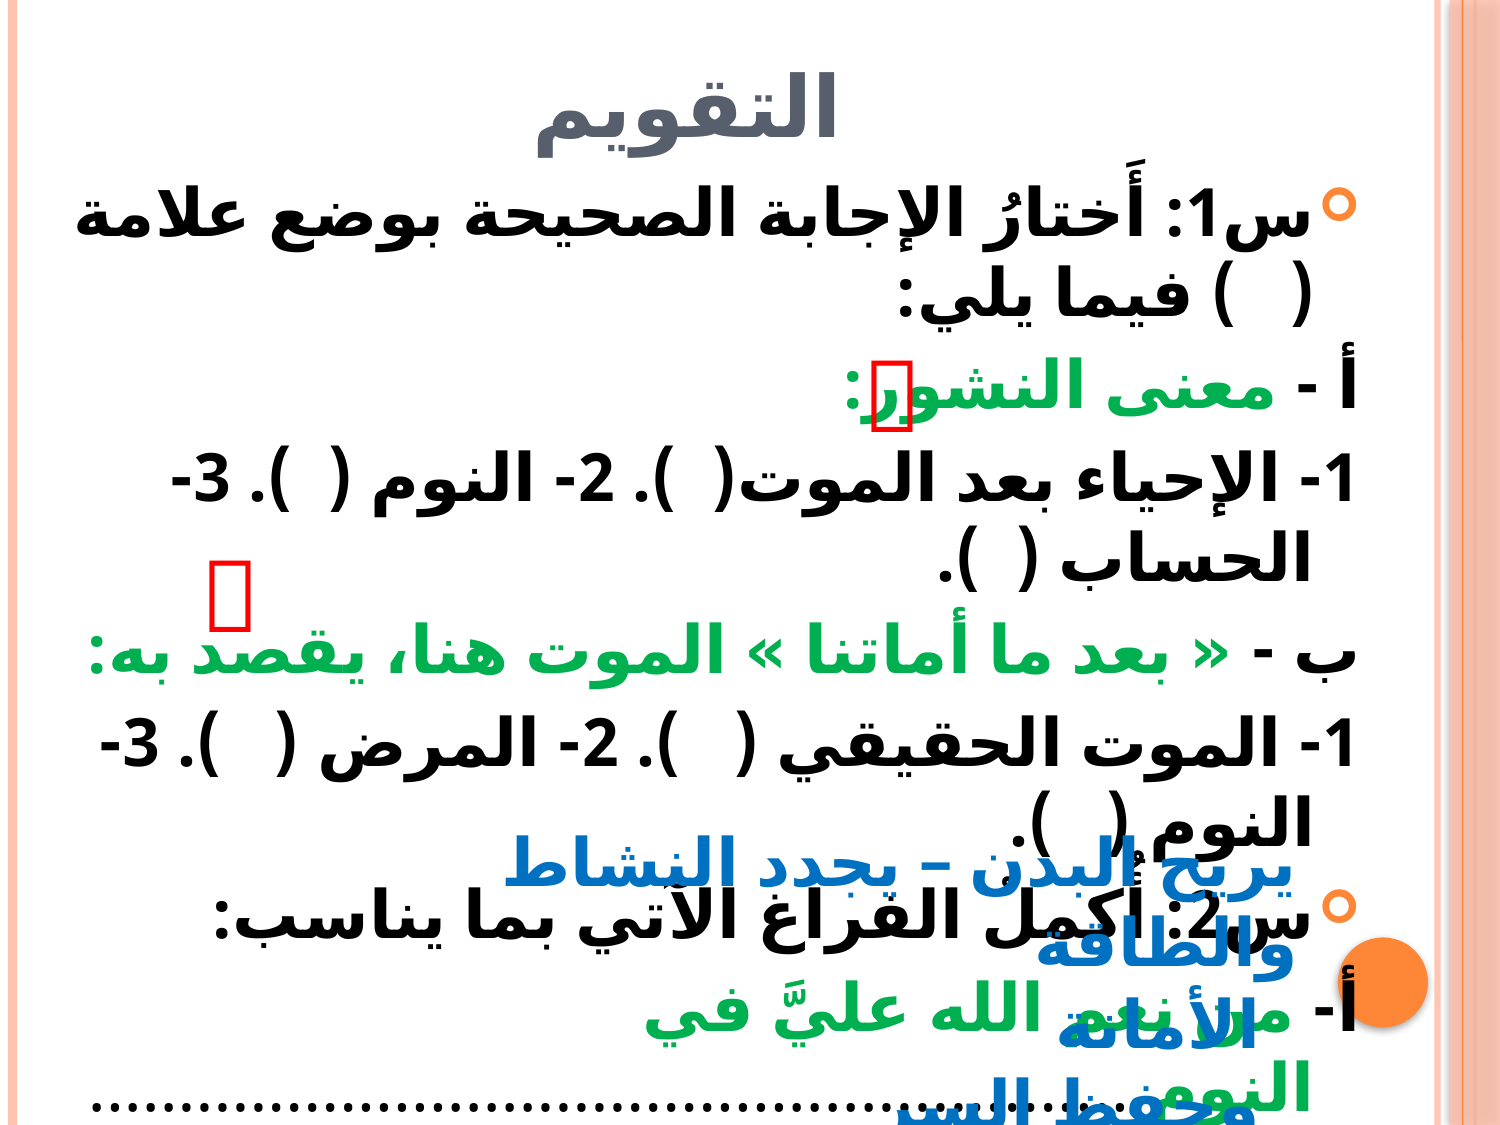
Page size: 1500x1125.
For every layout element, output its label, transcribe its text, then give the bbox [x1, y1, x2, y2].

title التقويم [75, 45, 1300, 162]
text_box  [874, 324, 938, 505]
list س1: أَختارُ الإجابة الصحيحة بوضع علامة ( ) فيما يلي: أ - معنى النشور: 1- الإحياء بعد الموت( ). 2- النوم ( ). 3- الحساب ( ). ب - « بعد ما أماتنا » الموت هنا، يقصد به: 1- الموت الحقيقي ( ). 2- المرض ( ). 3- النوم ( ). س2: أُكملُ الفراغ الآتي بما يناسب: أ- من نعم الله عليَّ في النوم .......................................................... ب- اشتهر حذيفة بن اليمان رضي الله عنه بـ............................،وأنا أقتدي به في ذلك. [37, 162, 1375, 1062]
text_box الأمانة وحفظ السر [849, 974, 1275, 1125]
text_box  [225, 525, 275, 705]
text_box يريح البدن – يجدد النشاط والطاقة [324, 812, 1313, 988]
